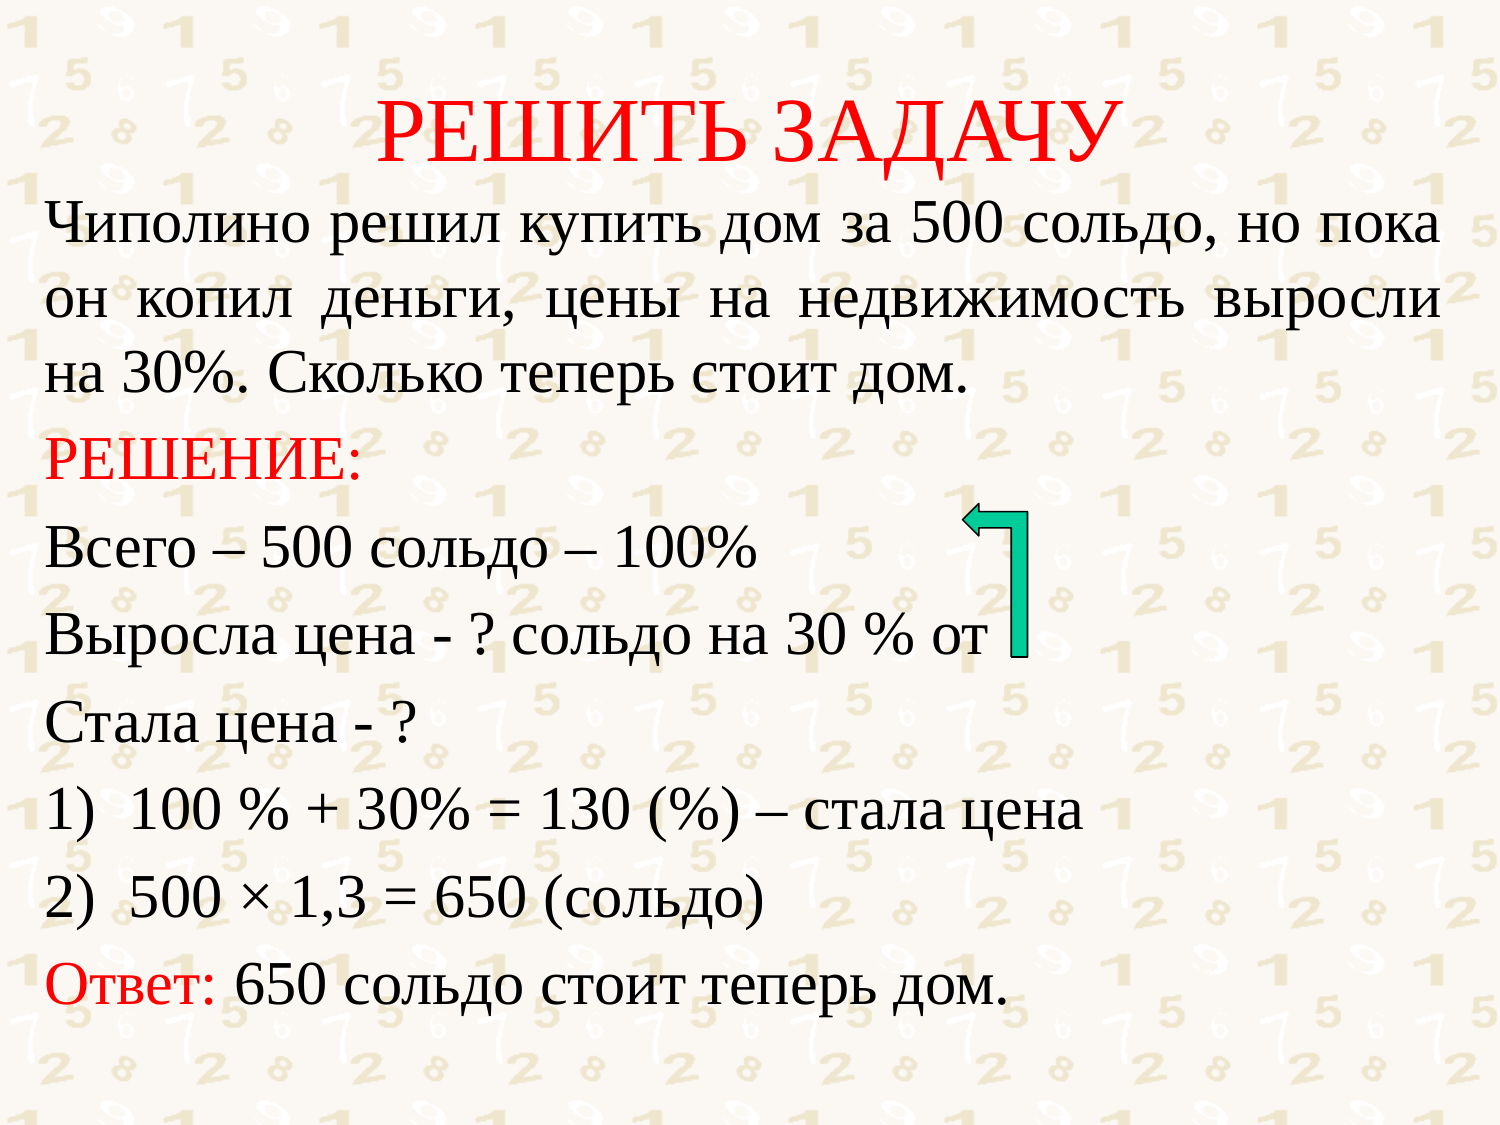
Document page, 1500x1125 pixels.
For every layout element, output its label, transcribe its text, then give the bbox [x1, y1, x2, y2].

picture [0, 0, 1500, 1125]
list Чиполино решил купить дом за 500 сольдо, но пока он копил деньги, цены на недвижимость выросли на 30%. Сколько теперь стоит дом. РЕШЕНИЕ: Всего – 500 сольдо – 100% Выросла цена - ? сольдо на 30 % от Стала цена - ? 100 % + 30% = 130 (%) – стала цена 500 × 1,3 = 650 (сольдо) Ответ: 650 сольдо стоит теперь дом. [29, 172, 1459, 848]
title РЕШИТЬ ЗАДАЧУ [112, 30, 1388, 172]
text_box [962, 503, 1028, 657]
